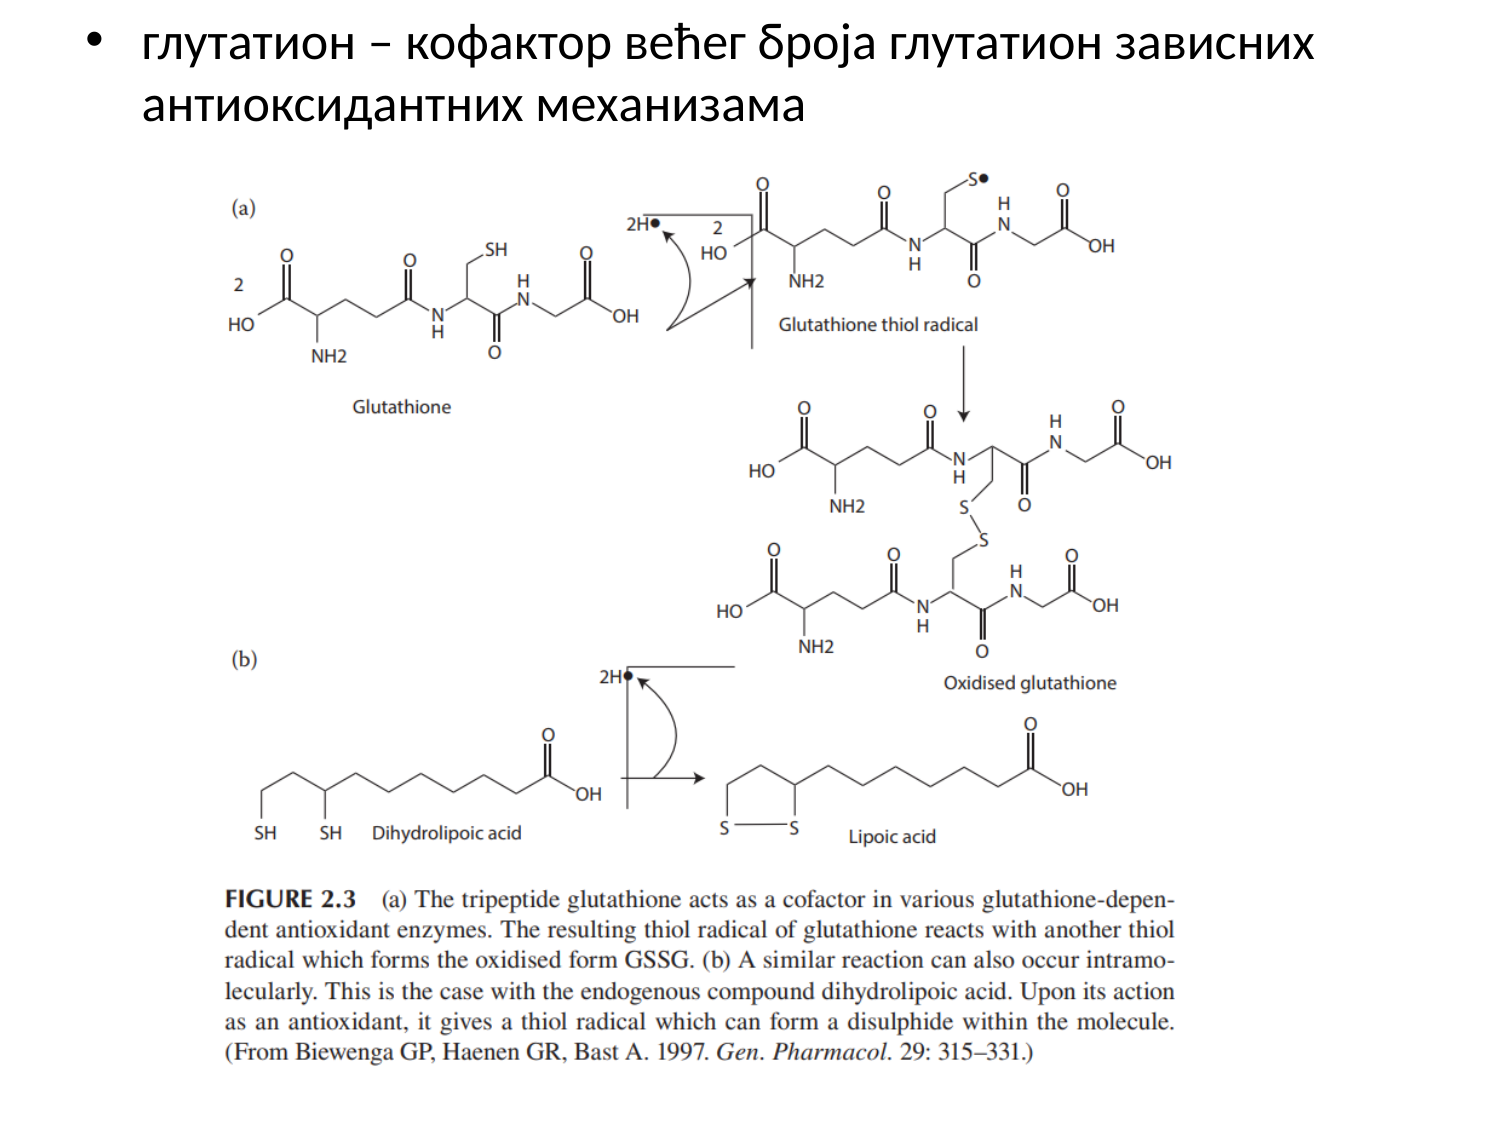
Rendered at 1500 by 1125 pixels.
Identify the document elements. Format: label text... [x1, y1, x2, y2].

picture [198, 152, 1193, 1084]
list глутатион – кофактор већег броја глутатион зависних антиоксидантних механизама [70, 0, 1421, 743]
